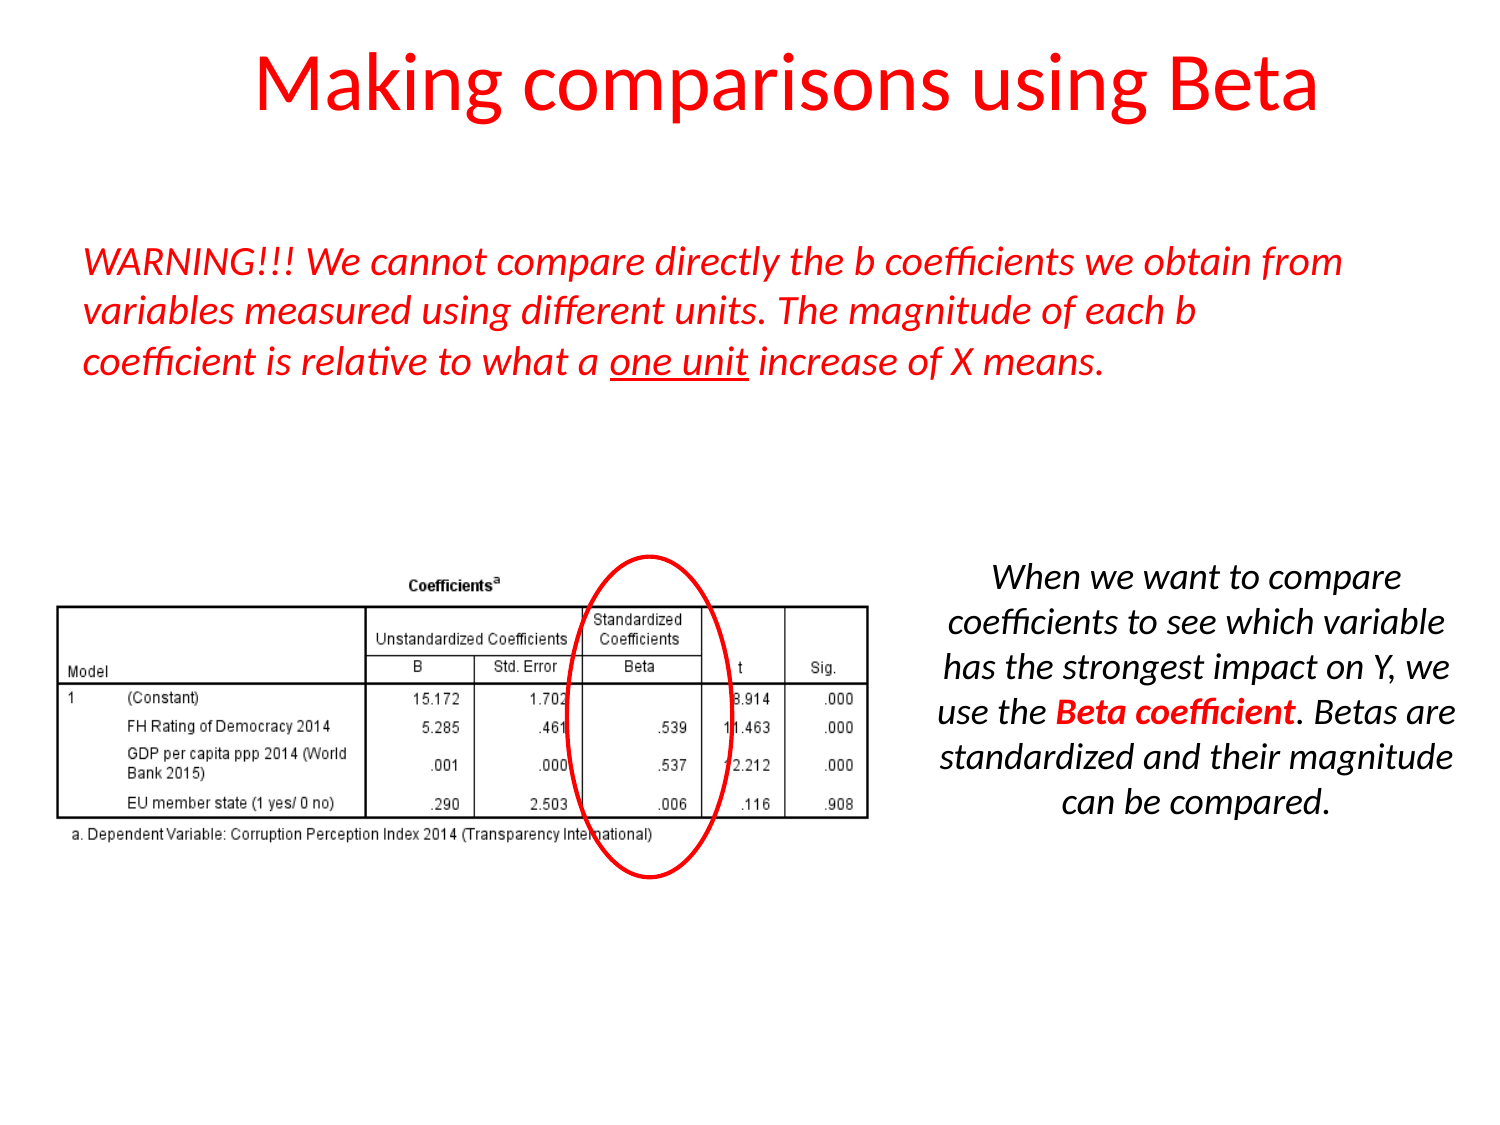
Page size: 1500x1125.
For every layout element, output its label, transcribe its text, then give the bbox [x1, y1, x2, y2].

text_box [615, 866, 684, 880]
text_box Making comparisons using Beta [112, 0, 1463, 172]
text_box WARNING!!! We cannot compare directly the b coefficients we obtain from variables measured using different units. The magnitude of each b coefficient is relative to what a one unit increase of X means. [67, 225, 1362, 391]
text_box When we want to compare coefficients to see which variable has the strongest impact on Y, we use the Beta coefficient. Betas are standardized and their magnitude can be compared. [905, 544, 1489, 830]
picture [46, 550, 880, 858]
